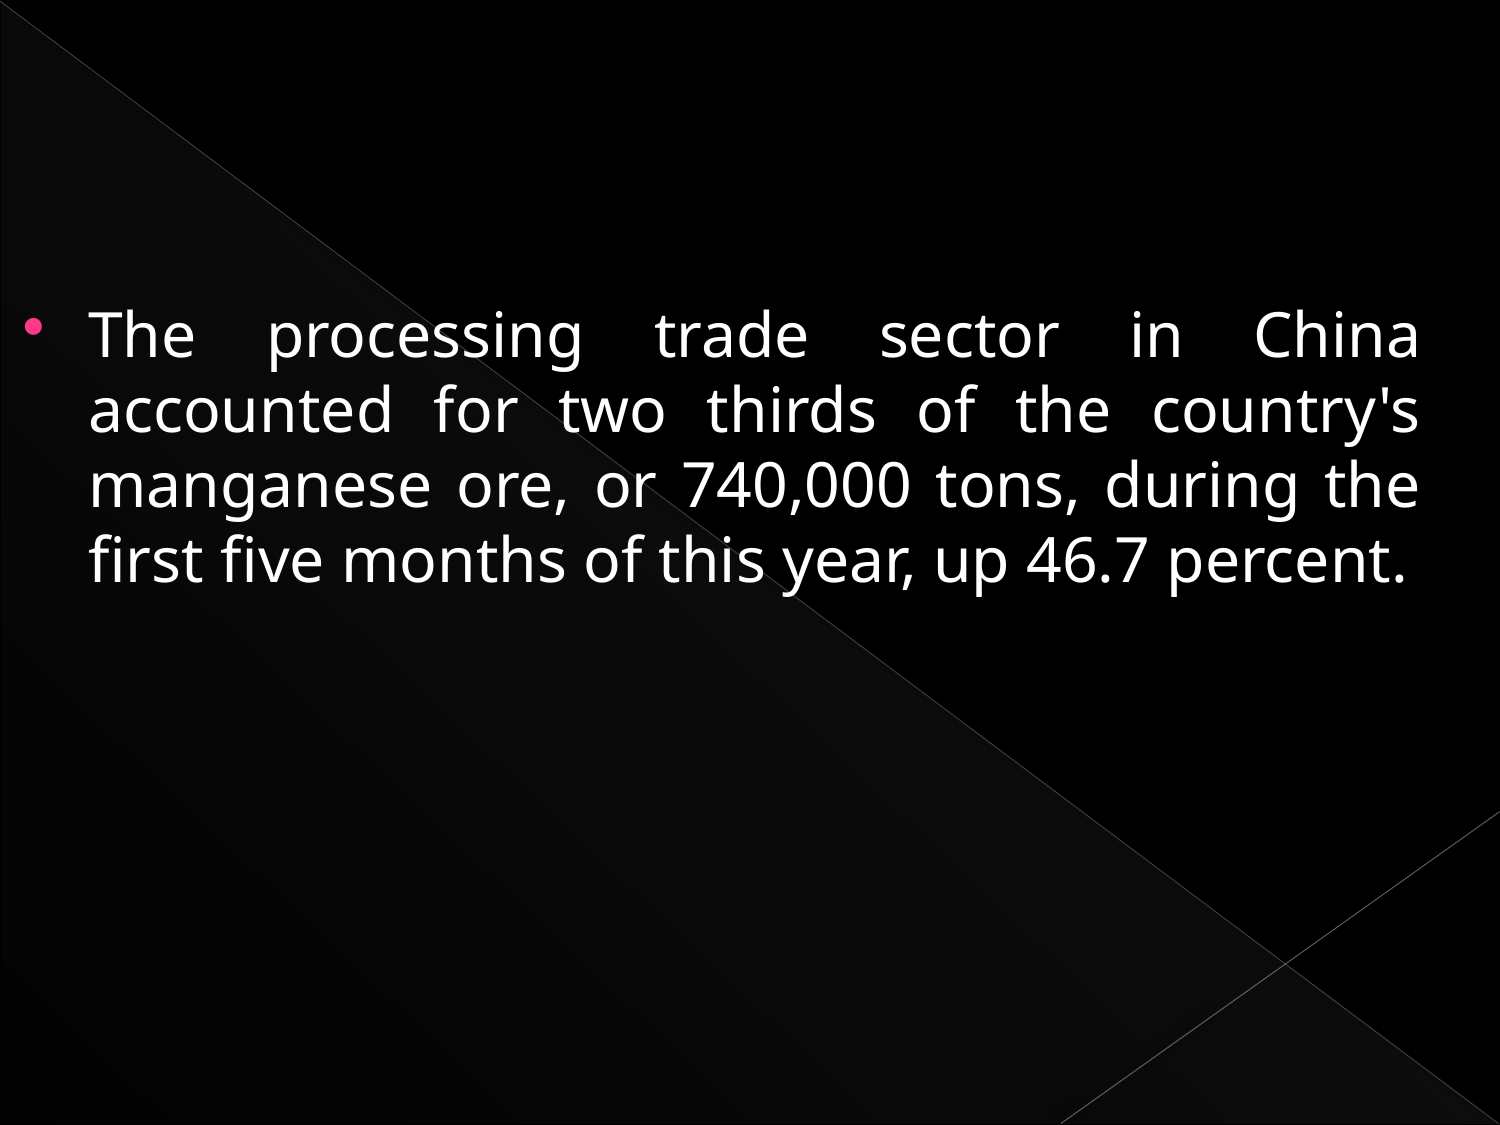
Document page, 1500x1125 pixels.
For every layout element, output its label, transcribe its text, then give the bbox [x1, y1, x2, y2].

list The processing trade sector in China accounted for two thirds of the country's manganese ore, or 740,000 tons, during the first five months of this year, up 46.7 percent. [0, 287, 1438, 675]
